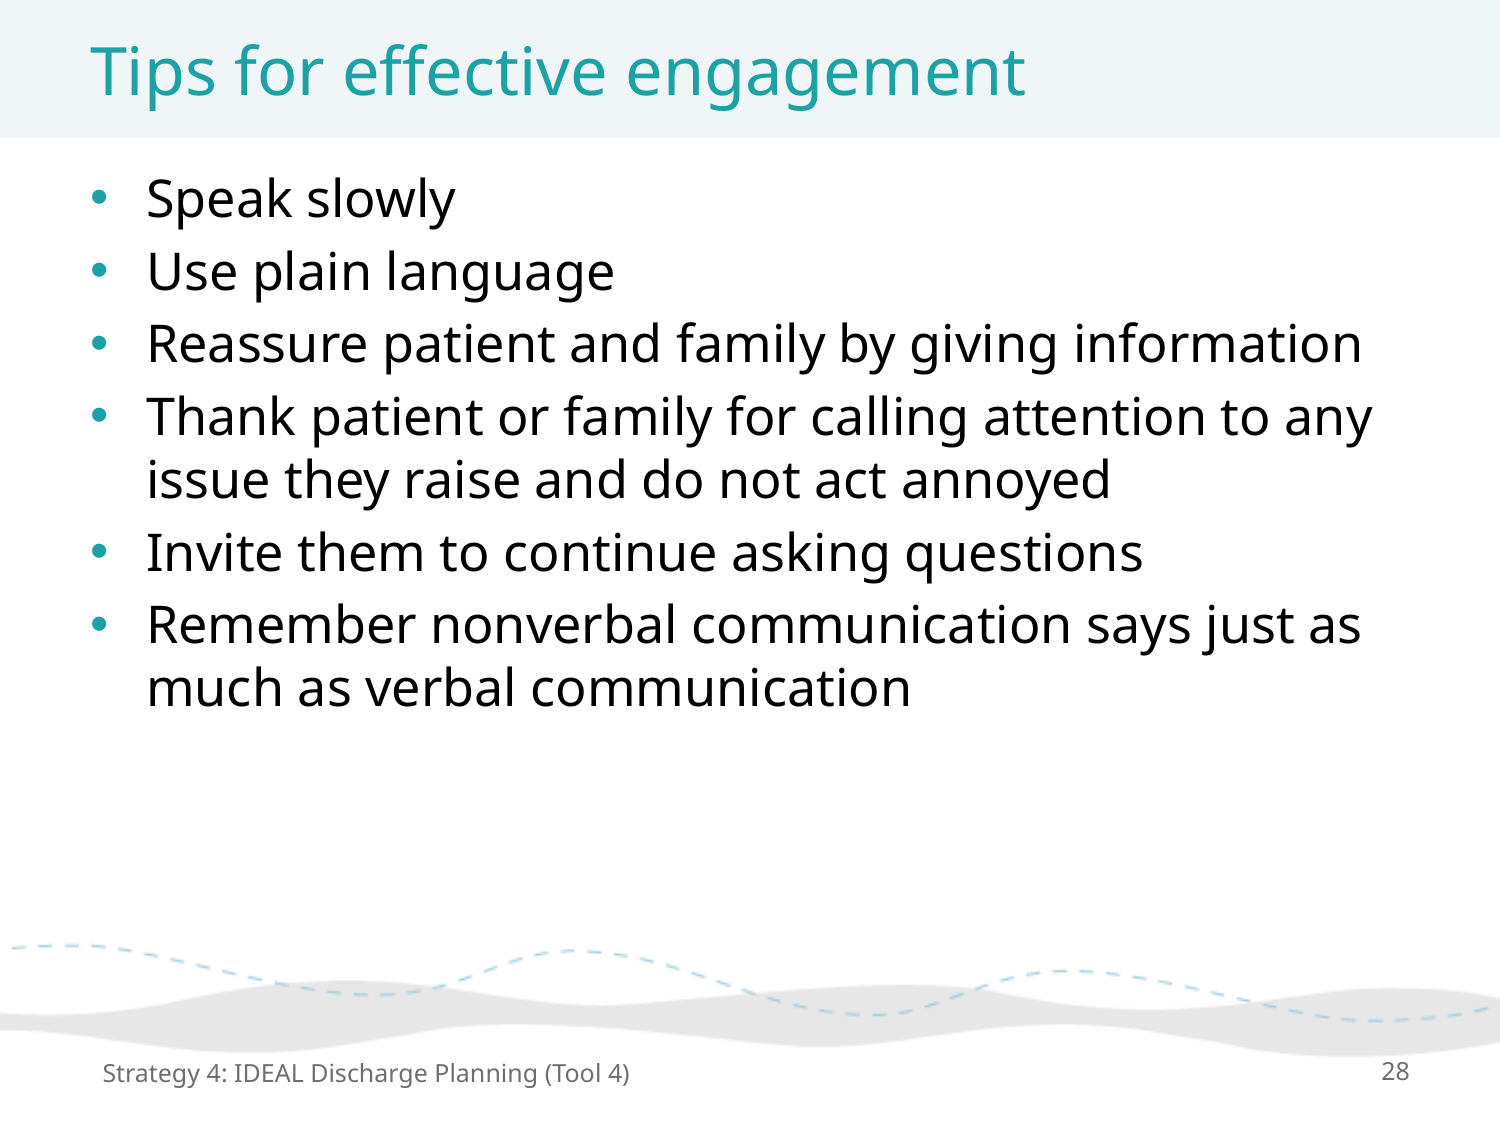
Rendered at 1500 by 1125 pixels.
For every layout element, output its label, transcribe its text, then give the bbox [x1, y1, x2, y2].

slide_number 28 [1074, 1042, 1425, 1103]
picture [0, 0, 1500, 1125]
footer Strategy 4: IDEAL Discharge Planning (Tool 4) [87, 1042, 763, 1103]
title Tips for effective engagement [75, 0, 1425, 138]
list Speak slowly Use plain language Reassure patient and family by giving information Thank patient or family for calling attention to any issue they raise and do not act annoyed Invite them to continue asking questions Remember nonverbal communication says just as much as verbal communication [75, 157, 1425, 900]
